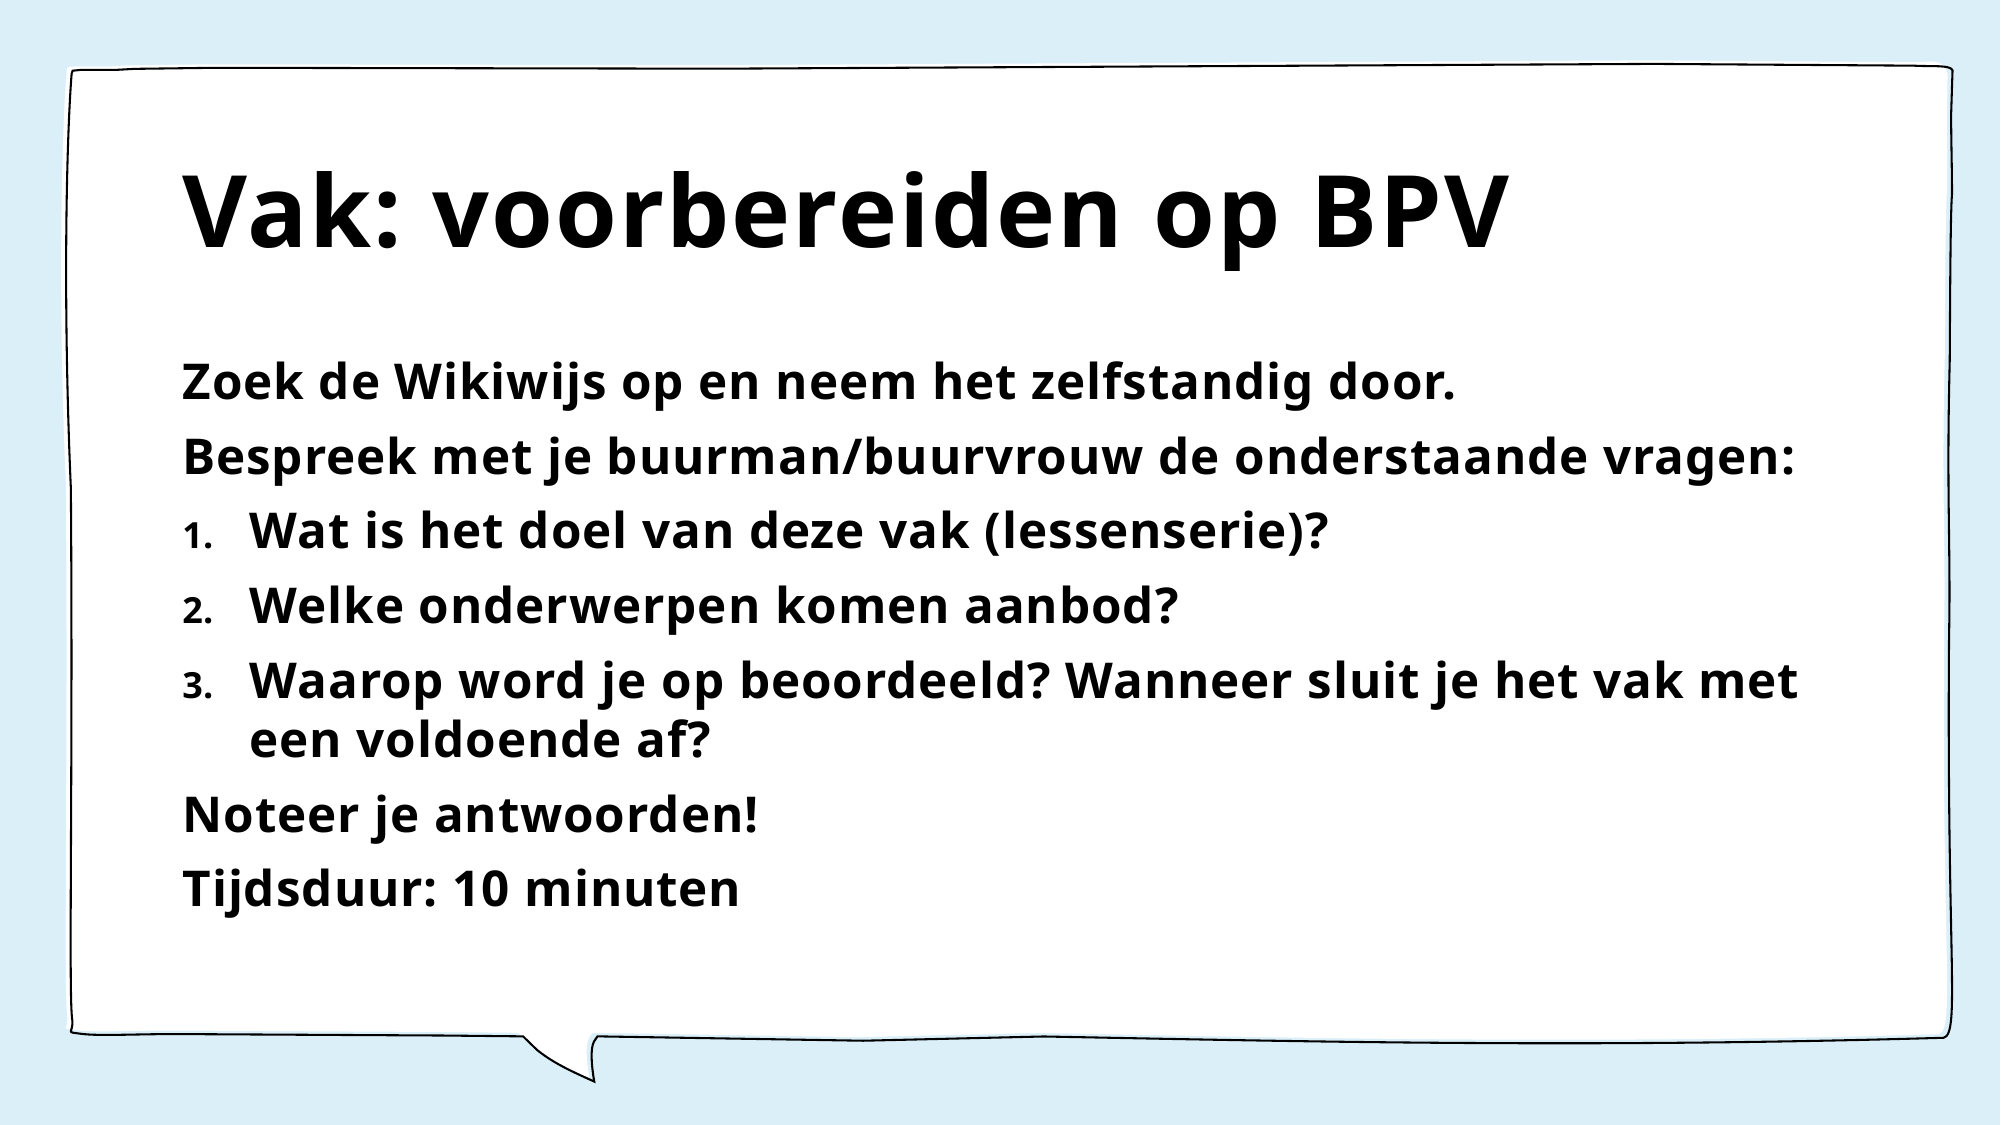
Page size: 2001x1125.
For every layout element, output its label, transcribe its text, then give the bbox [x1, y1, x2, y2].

title Vak: voorbereiden op BPV [167, 91, 1863, 324]
list Zoek de Wikiwijs op en neem het zelfstandig door. Bespreek met je buurman/buurvrouw de onderstaande vragen: Wat is het doel van deze vak (lessenserie)?​​ Welke onderwerpen komen aanbod? Waarop word je op beoordeeld? Wanneer sluit je het vak met een voldoende af? ​ Noteer je antwoorden! Tijdsduur: 10 minuten [167, 342, 1863, 971]
